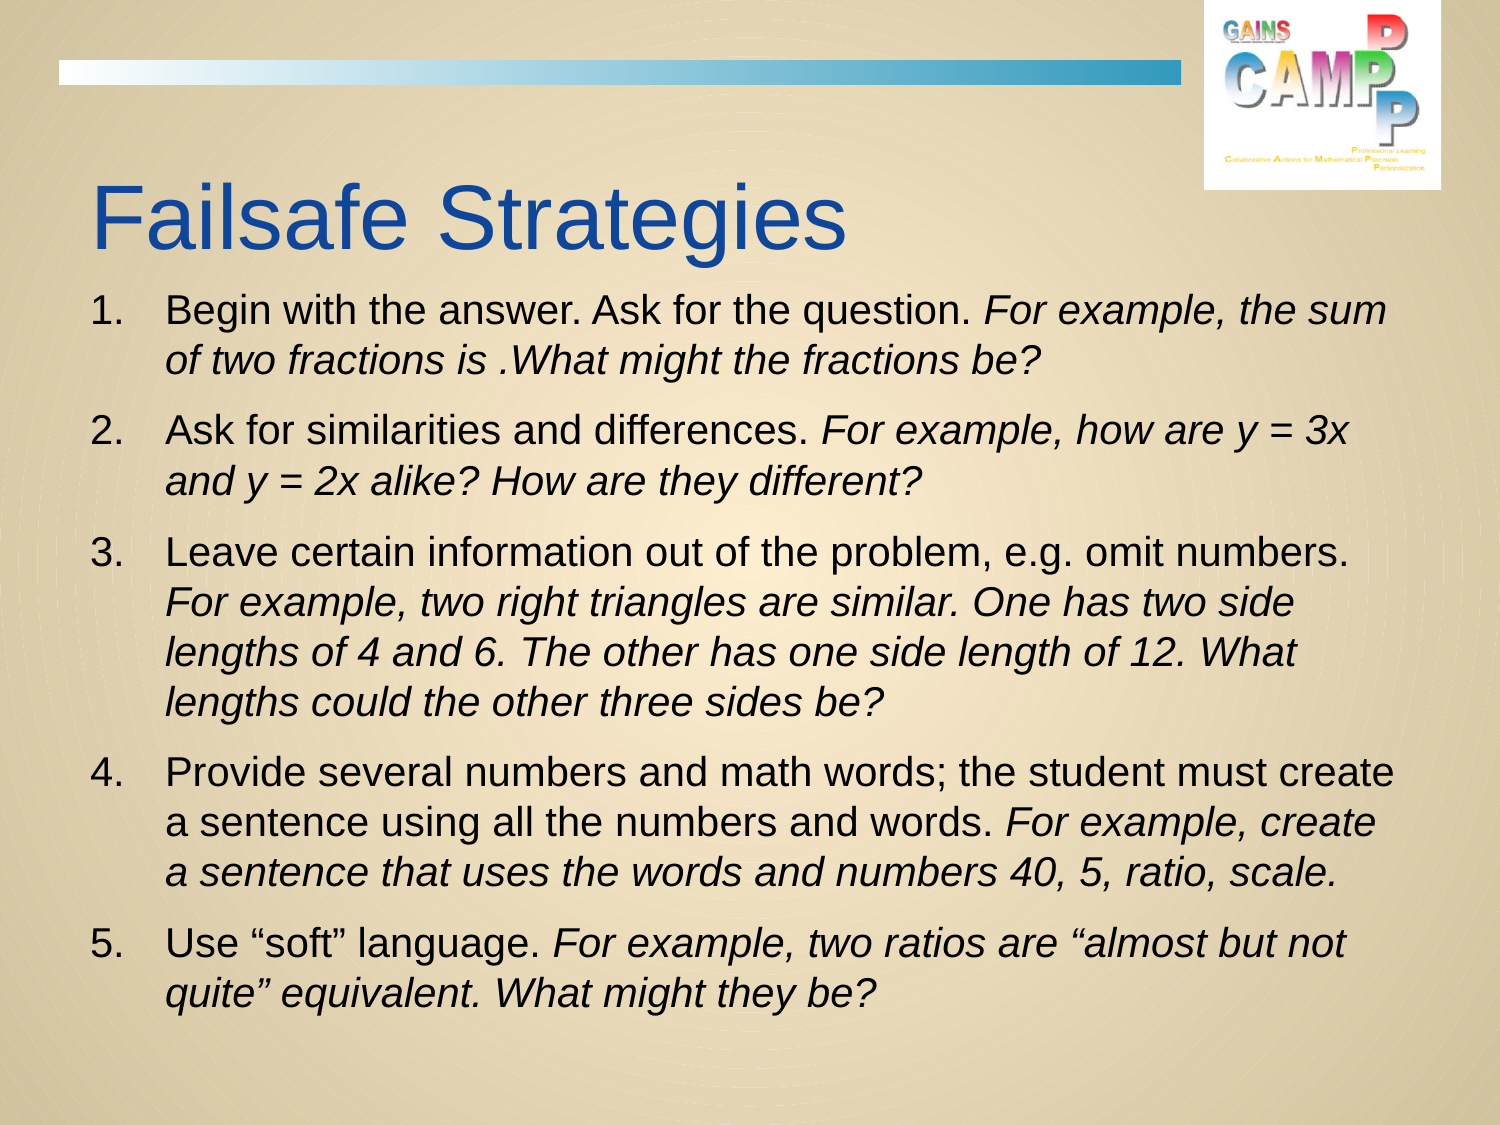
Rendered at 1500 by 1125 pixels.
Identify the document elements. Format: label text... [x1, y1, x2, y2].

picture [1204, 0, 1442, 190]
list Begin with the answer. Ask for the question. For example, the sum of two fractions is .What might the fractions be? Ask for similarities and differences. For example, how are y = 3x and y = 2x alike? How are they different? Leave certain information out of the problem, e.g. omit numbers. For example, two right triangles are similar. One has two side lengths of 4 and 6. The other has one side length of 12. What lengths could the other three sides be? Provide several numbers and math words; the student must create a sentence using all the numbers and words. For example, create a sentence that uses the words and numbers 40, 5, ratio, scale. Use “soft” language. For example, two ratios are “almost but not quite” equivalent. What might they be? [74, 274, 1426, 1088]
title Failsafe Strategies [74, 124, 1426, 274]
